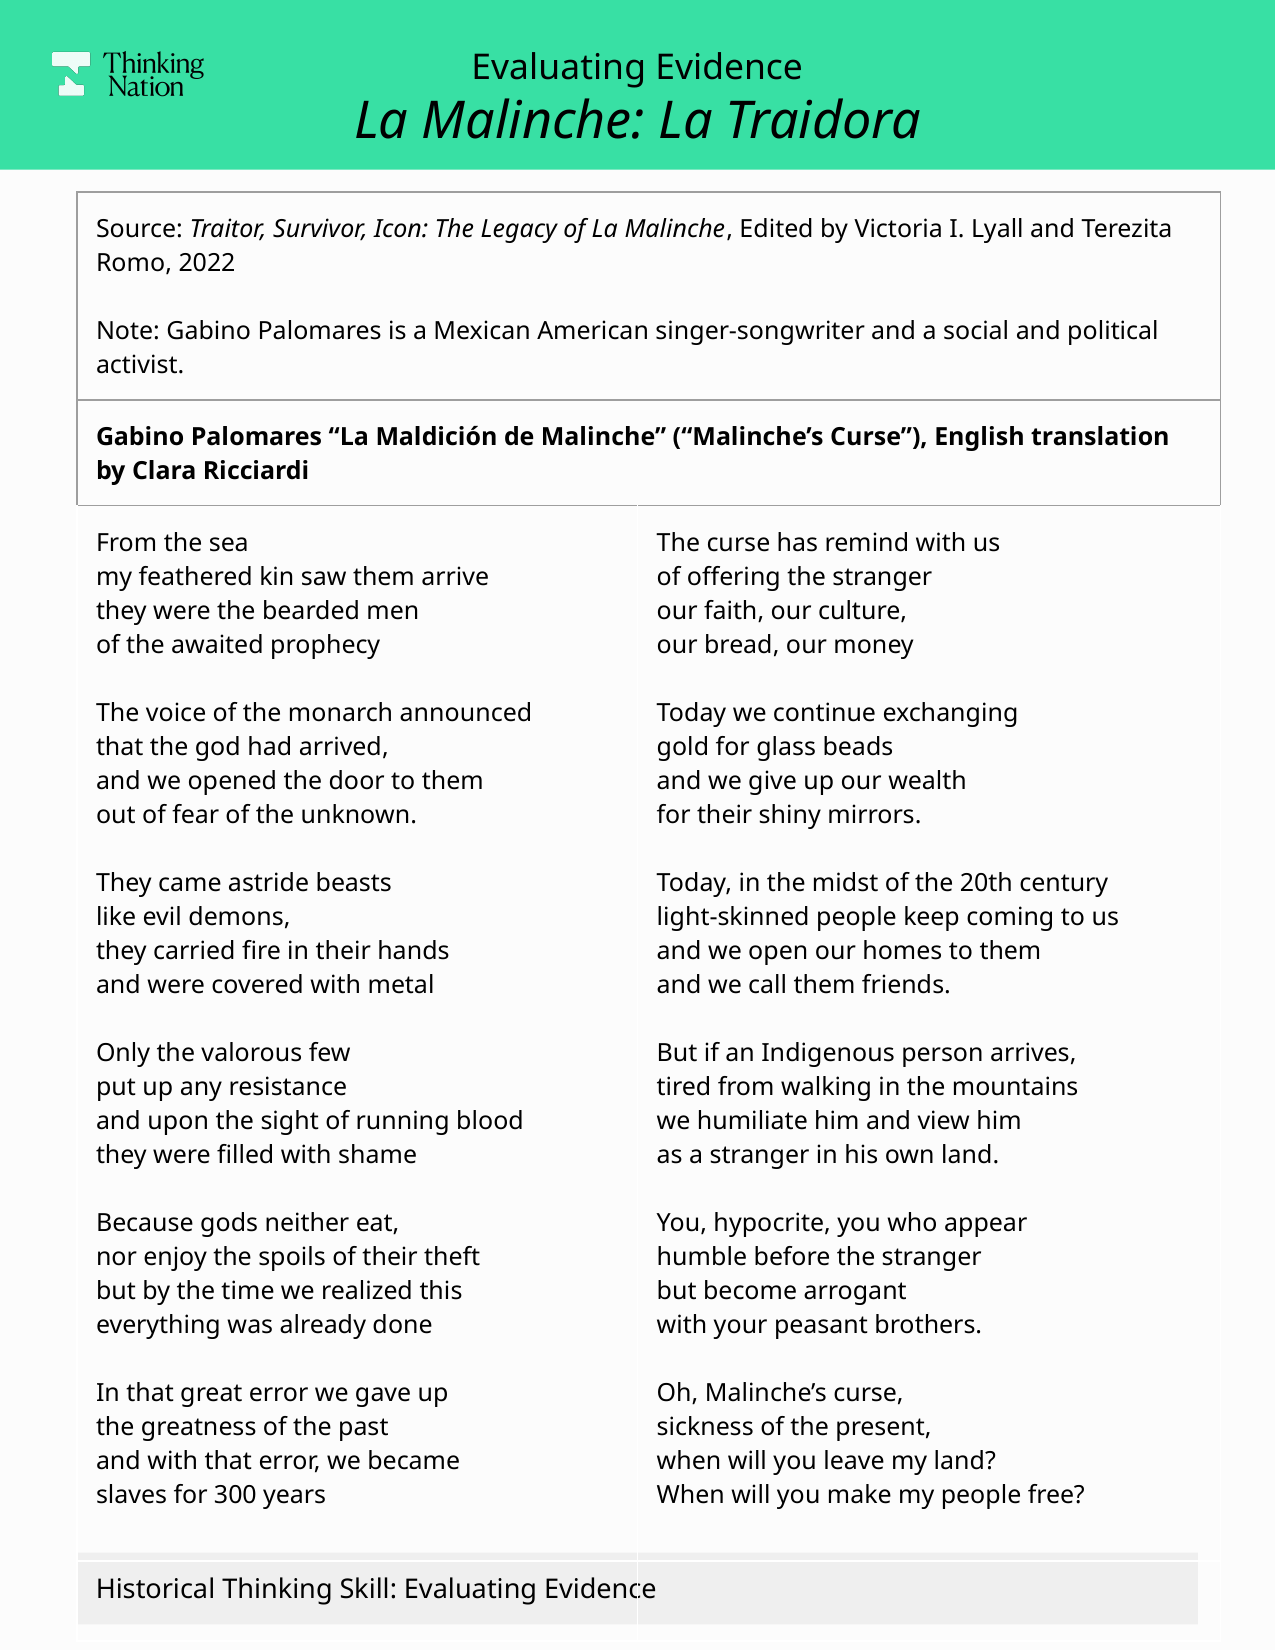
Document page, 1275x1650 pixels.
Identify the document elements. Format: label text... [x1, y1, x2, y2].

table_cell Gabino Palomares “La Maldición de Malinche” (“Malinche’s Curse”), English translation by Clara Ricciardi [78, 401, 1220, 505]
text_box Evaluating Evidence La Malinche: La Traidora [0, 0, 1275, 170]
table_cell [638, 1562, 1220, 1640]
table_cell [78, 1562, 637, 1640]
table_cell From the sea my feathered kin saw them arrive they were the bearded men of the awaited prophecy The voice of the monarch announced that the god had arrived, and we opened the door to them out of fear of the unknown. They came astride beasts like evil demons, they carried fire in their hands and were covered with metal Only the valorous few put up any resistance and upon the sight of running blood they were filled with shame Because gods neither eat, nor enjoy the spoils of their theft but by the time we realized this everything was already done In that great error we gave up the greatness of the past and with that error, we became slaves for 300 years [78, 506, 637, 1560]
picture [35, 37, 210, 110]
table_cell The curse has remind with us of offering the stranger our faith, our culture, our bread, our money Today we continue exchanging gold for glass beads and we give up our wealth for their shiny mirrors. Today, in the midst of the 20th century light-skinned people keep coming to us and we open our homes to them and we call them friends. But if an Indigenous person arrives, tired from walking in the mountains we humiliate him and view him as a stranger in his own land. You, hypocrite, you who appear humble before the stranger but become arrogant with your peasant brothers. Oh, Malinche’s curse, sickness of the present, when will you leave my land? When will you make my people free? [638, 506, 1220, 1560]
table_header Source: Traitor, Survivor, Icon: The Legacy of La Malinche, Edited by Victoria I. Lyall and Terezita Romo, 2022 Note: Gabino Palomares is a Mexican American singer-songwriter and a social and political activist. [78, 193, 1220, 399]
